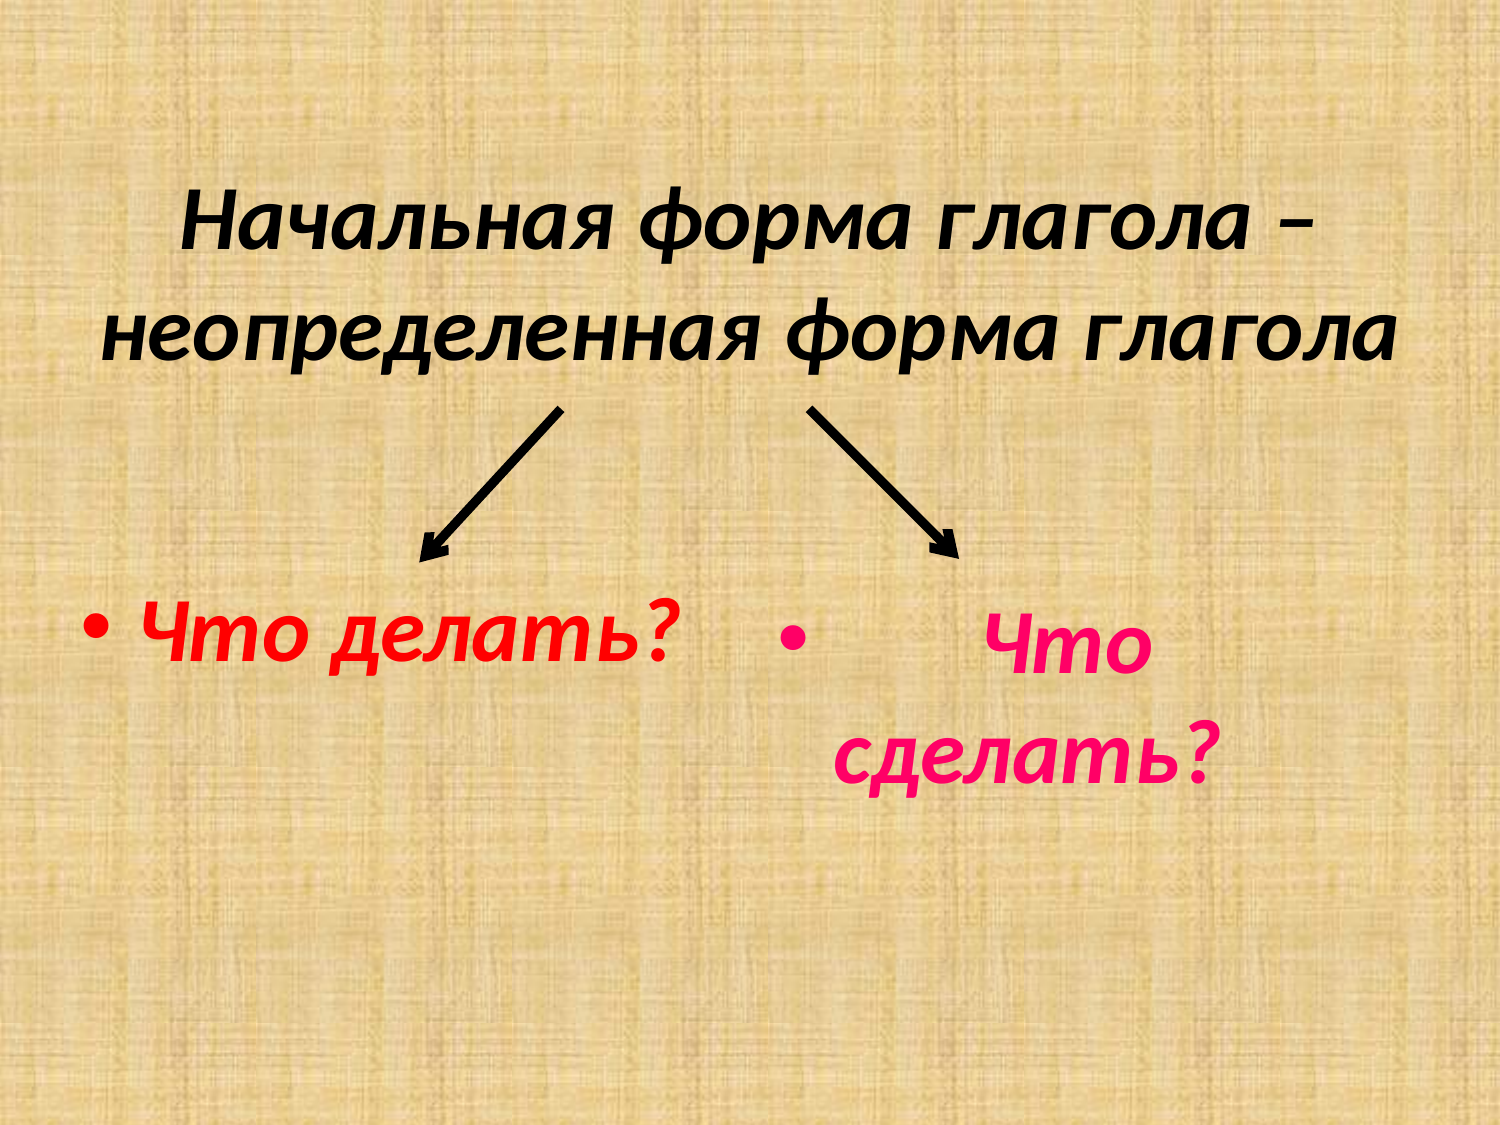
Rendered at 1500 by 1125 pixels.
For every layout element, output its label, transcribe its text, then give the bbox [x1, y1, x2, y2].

picture [0, 0, 1500, 1125]
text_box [418, 408, 562, 563]
list Что сделать? [762, 574, 1425, 1005]
title Начальная форма глагола – неопределенная форма глагола [75, 45, 1425, 492]
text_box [808, 408, 960, 560]
list Что делать? [64, 562, 728, 1017]
